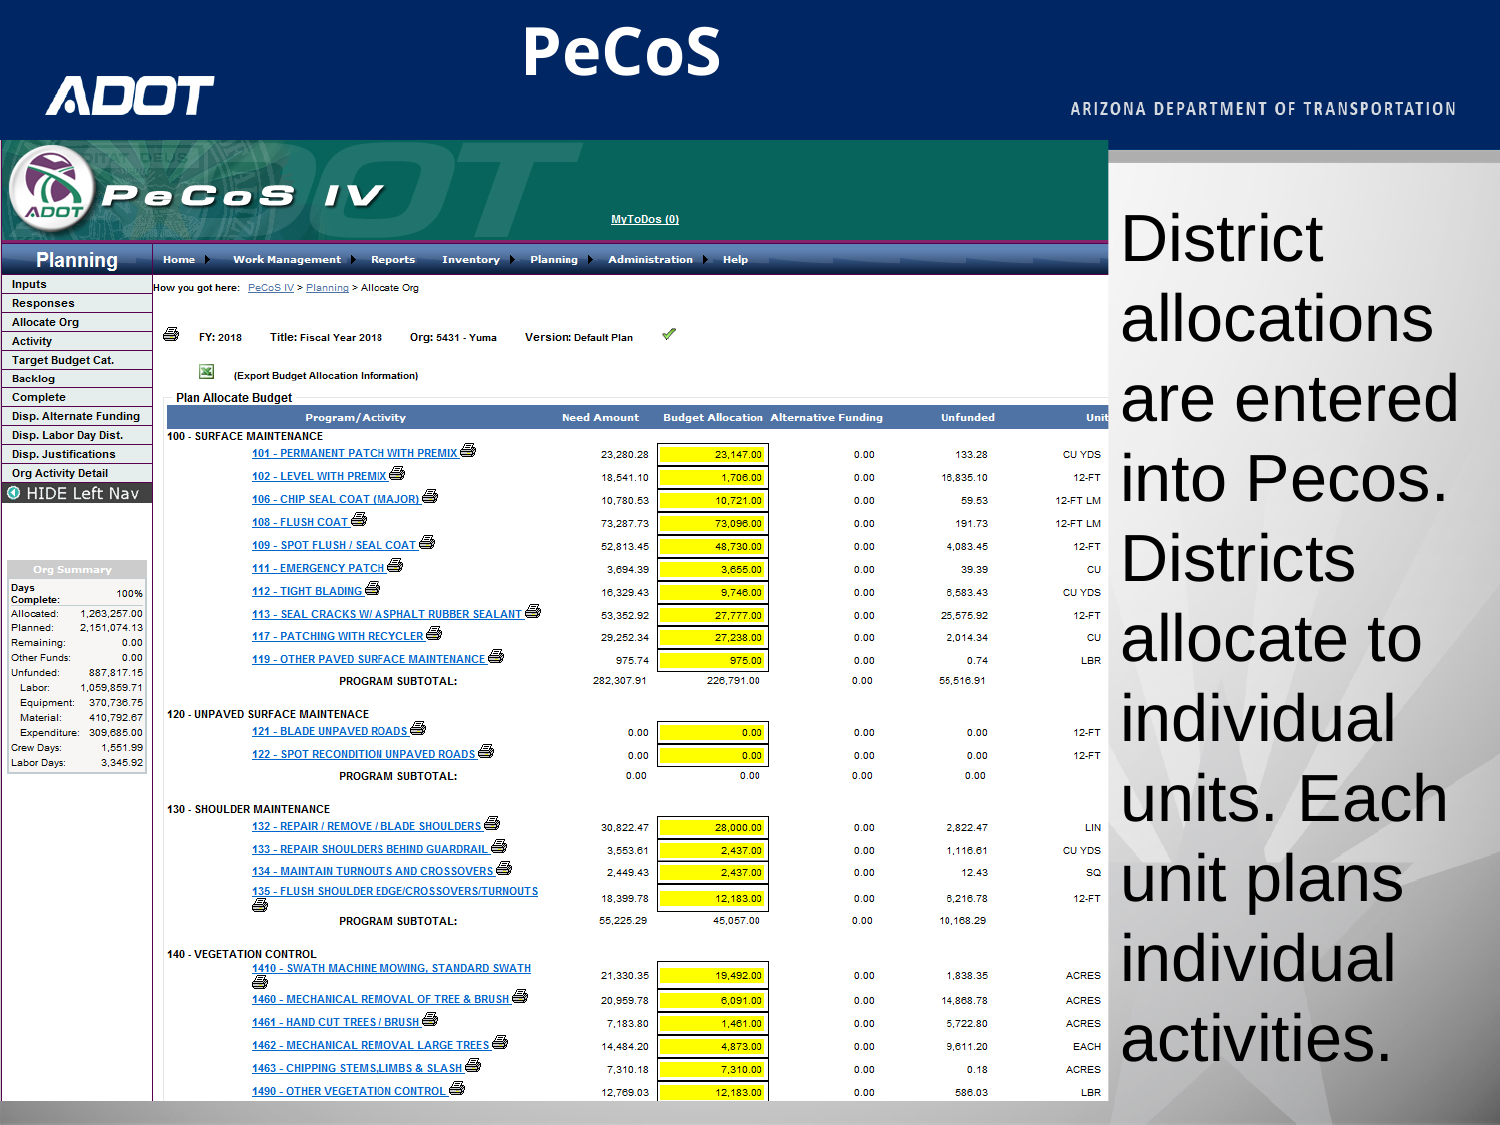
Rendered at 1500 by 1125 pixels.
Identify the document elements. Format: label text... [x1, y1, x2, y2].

text_box District allocations are entered into Pecos. Districts allocate to individual units. Each unit plans individual activities. [1113, 187, 1495, 1082]
picture [0, 0, 1500, 1125]
text_box PeCoS [505, 1, 738, 96]
